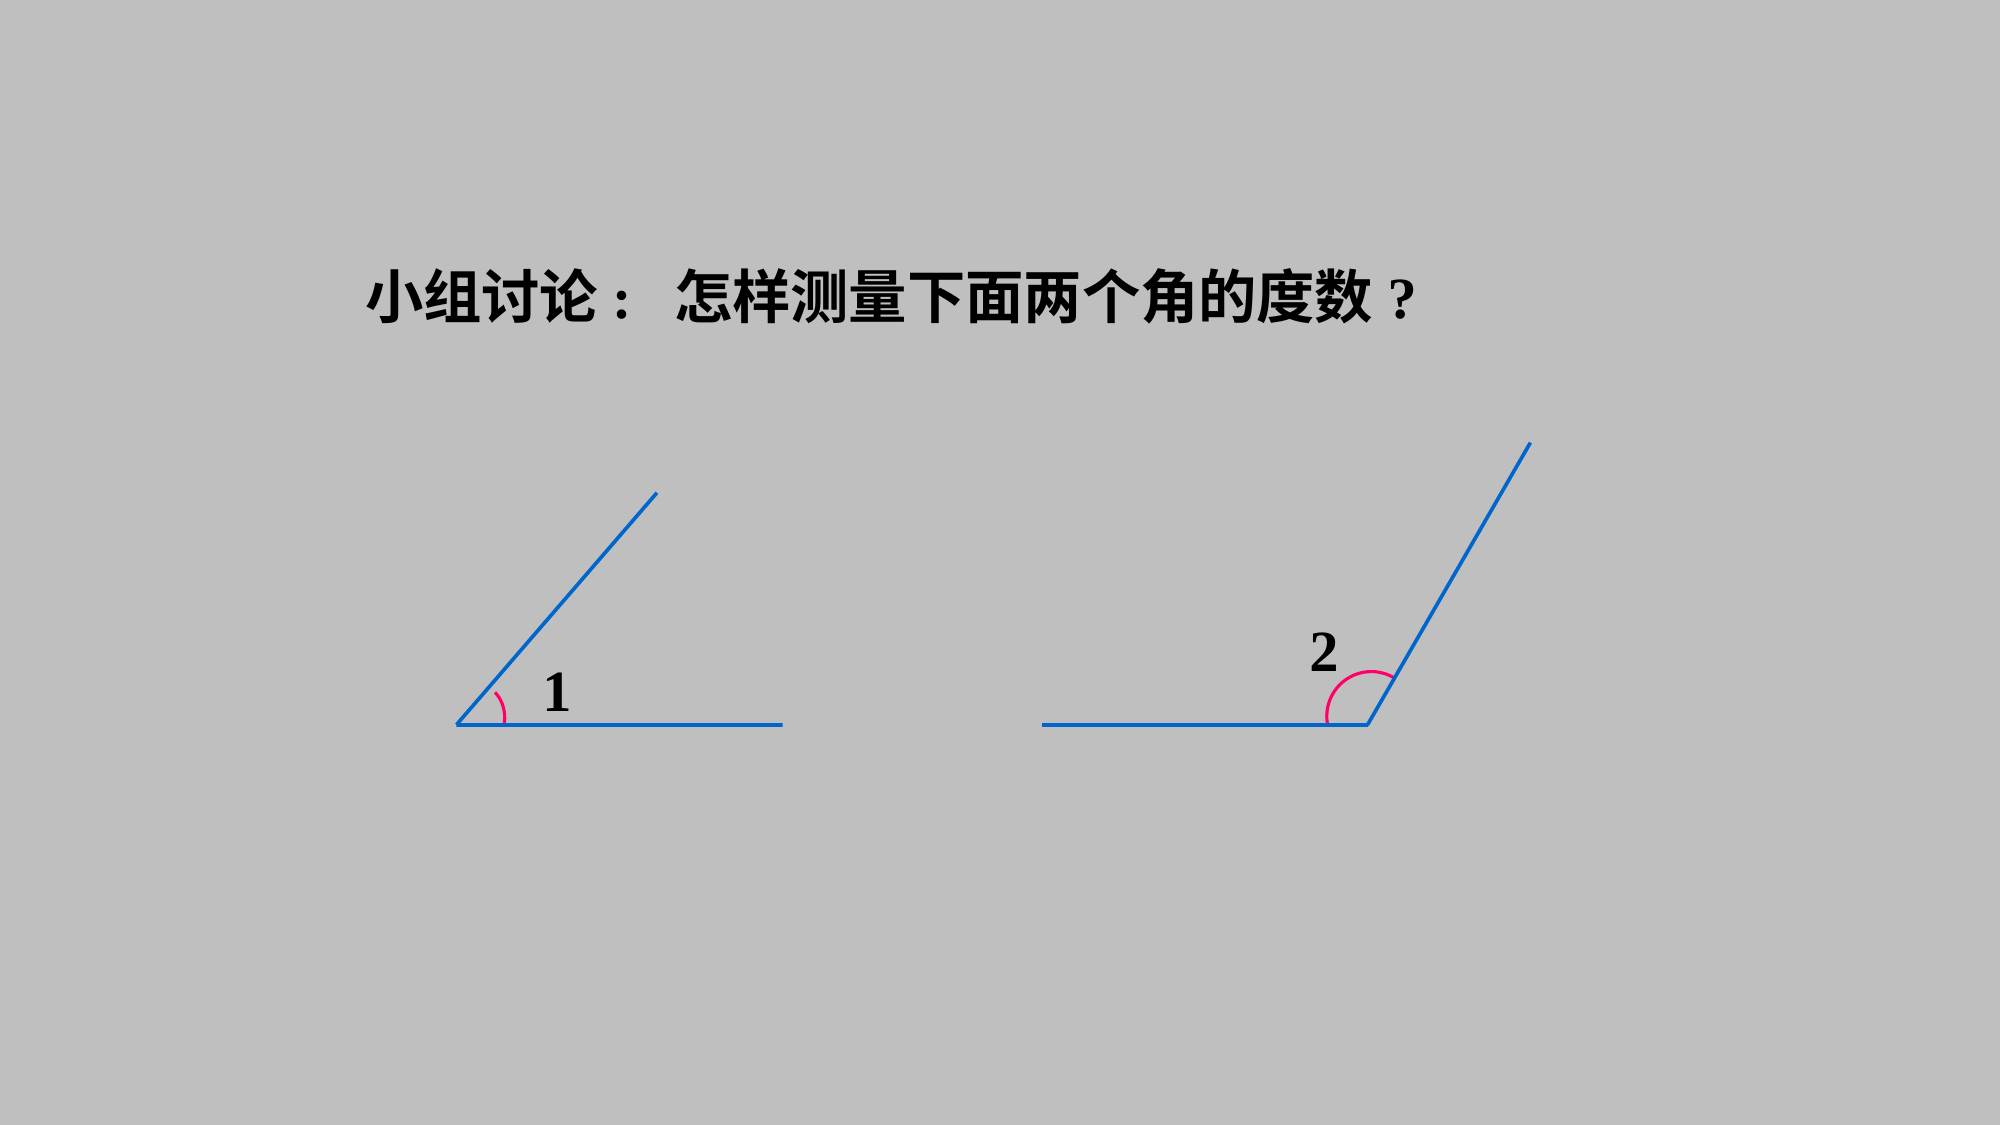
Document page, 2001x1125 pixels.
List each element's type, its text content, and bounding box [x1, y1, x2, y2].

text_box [456, 458, 783, 760]
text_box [1041, 420, 1450, 748]
text_box 小组讨论: 怎样测量下面两个角的度数? [350, 252, 1473, 339]
